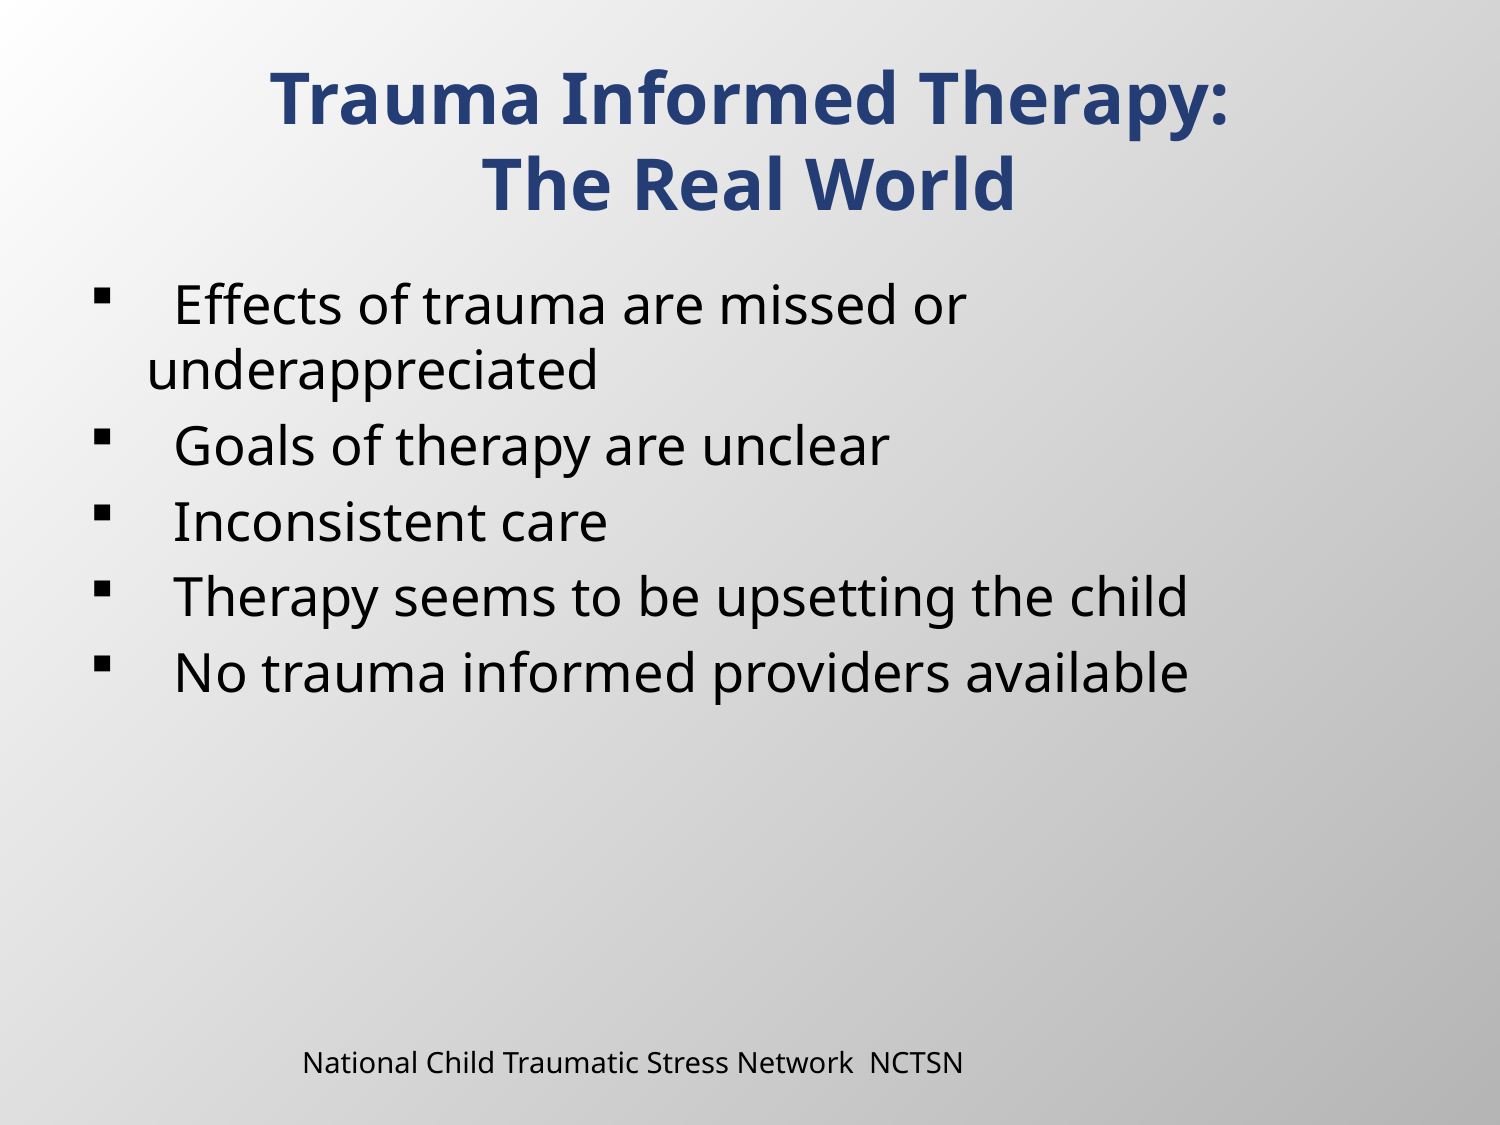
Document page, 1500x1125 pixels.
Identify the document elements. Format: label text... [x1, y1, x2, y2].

text_box National Child Traumatic Stress Network NCTSN [287, 1037, 1113, 1088]
list Effects of trauma are missed or underappreciated Goals of therapy are unclear Inconsistent care Therapy seems to be upsetting the child No trauma informed providers available [75, 262, 1425, 1035]
title Trauma Informed Therapy: The Real World [75, 45, 1425, 233]
